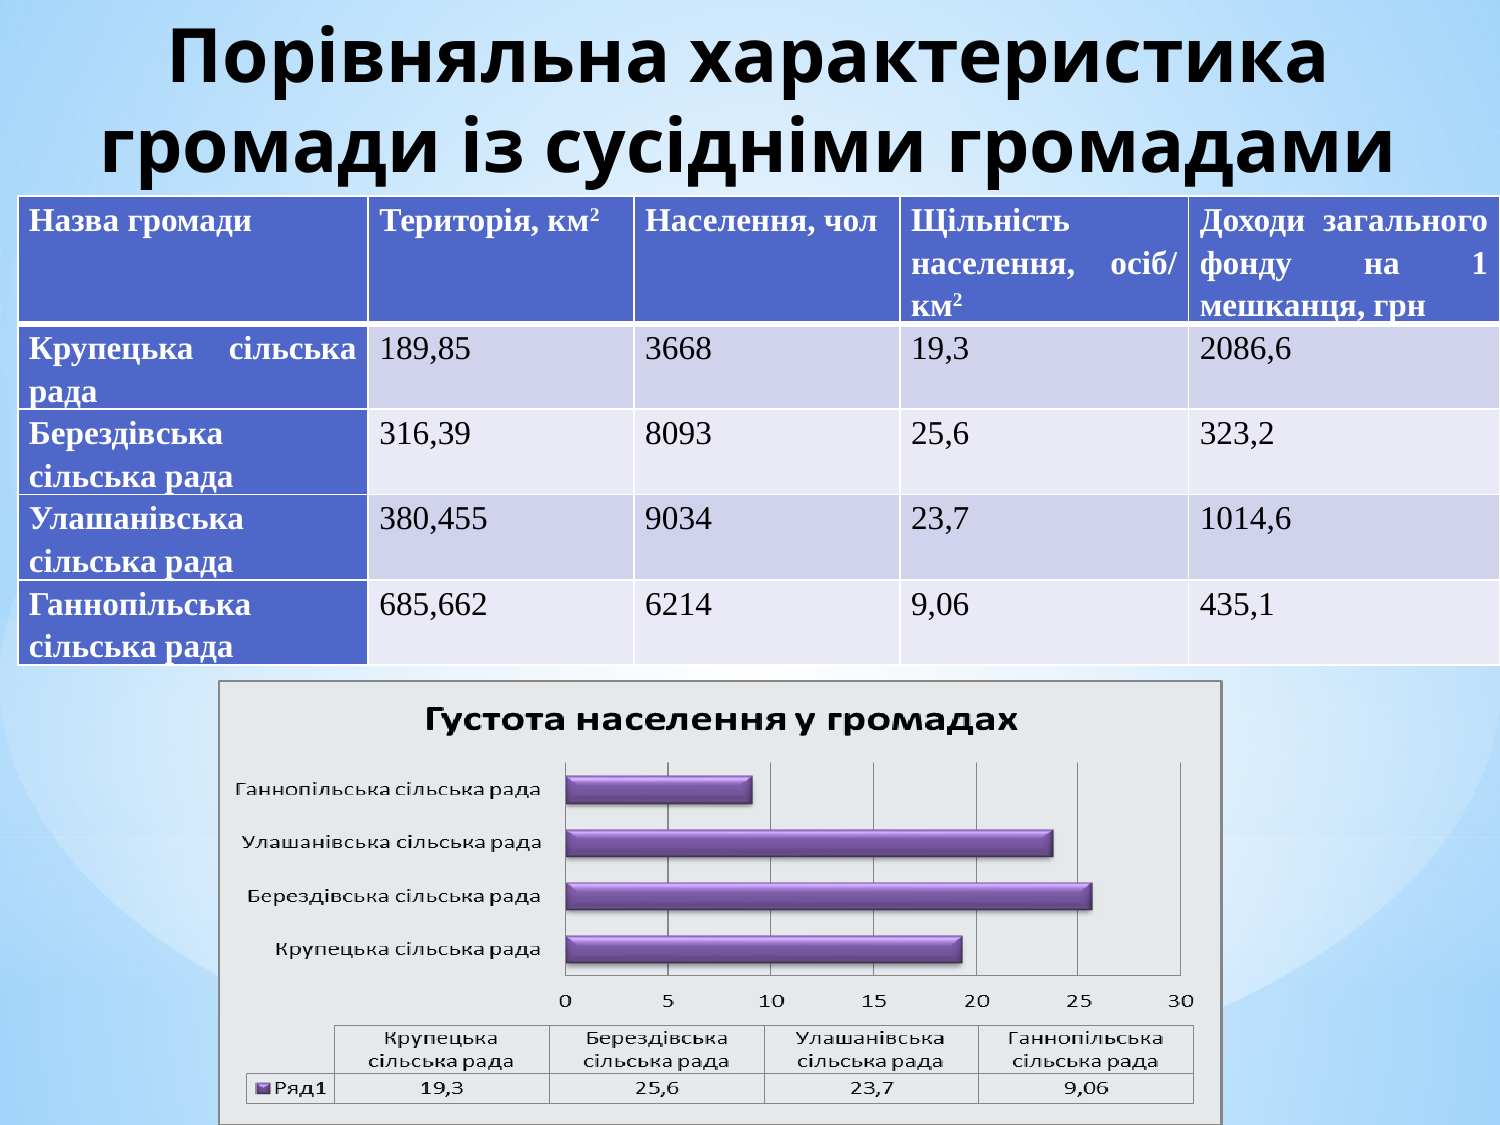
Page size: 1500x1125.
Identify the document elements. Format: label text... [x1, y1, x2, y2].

table_header Щільність населення, осіб/ км2 [901, 197, 1188, 321]
table_header Доходи загального фонду на 1 мешканця, грн [1189, 197, 1499, 321]
table_cell 8093 [635, 410, 899, 494]
table_cell 23,7 [901, 495, 1188, 579]
table_cell Крупецька сільська рада [19, 327, 367, 408]
table_cell 189,85 [369, 327, 633, 408]
table_cell Улашанівська сільська рада [19, 495, 367, 579]
table_cell 9,06 [901, 581, 1188, 664]
table_header Територія, км2 [369, 197, 633, 321]
table_cell 685,662 [369, 581, 633, 664]
table_cell Ганнопільська сільська рада [19, 581, 367, 664]
picture [218, 680, 1223, 1125]
table_cell 435,1 [1189, 581, 1499, 664]
table_cell 9034 [635, 495, 899, 579]
table_cell Берездівська сільська рада [19, 410, 367, 494]
table_cell 323,2 [1189, 410, 1499, 494]
table_header Назва громади [19, 197, 367, 321]
table_cell 3668 [635, 327, 899, 408]
table_cell 19,3 [901, 327, 1188, 408]
table_cell 6214 [635, 581, 899, 664]
title Порівняльна характеристика громади із сусідніми громадами [0, 0, 1499, 188]
table_cell 380,455 [369, 495, 633, 579]
table_cell 1014,6 [1189, 495, 1499, 579]
table_cell 25,6 [901, 410, 1188, 494]
table_cell 316,39 [369, 410, 633, 494]
table_header Населення, чол [635, 197, 899, 321]
table_cell 2086,6 [1189, 327, 1499, 408]
